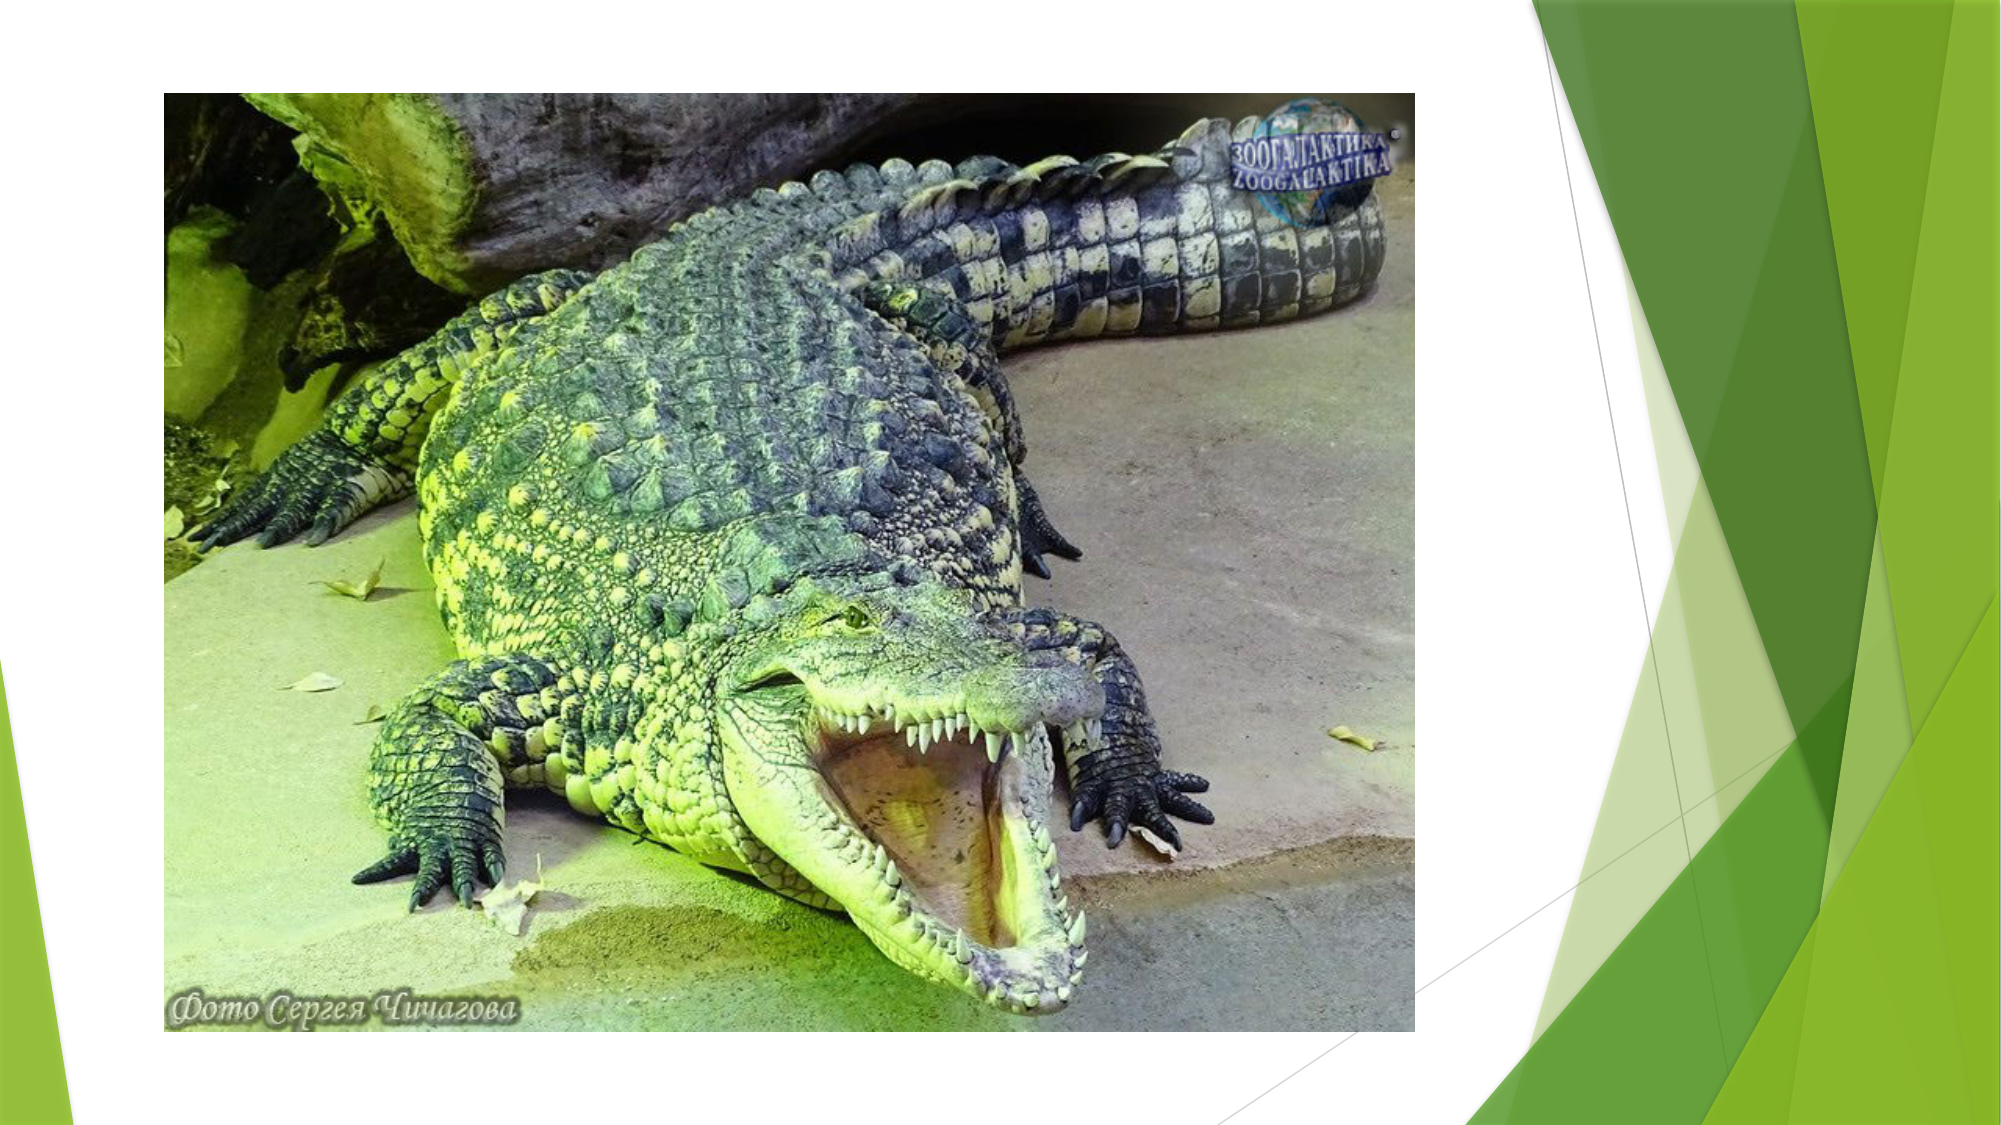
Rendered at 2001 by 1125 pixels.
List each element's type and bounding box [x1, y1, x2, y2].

picture [163, 93, 1416, 1032]
